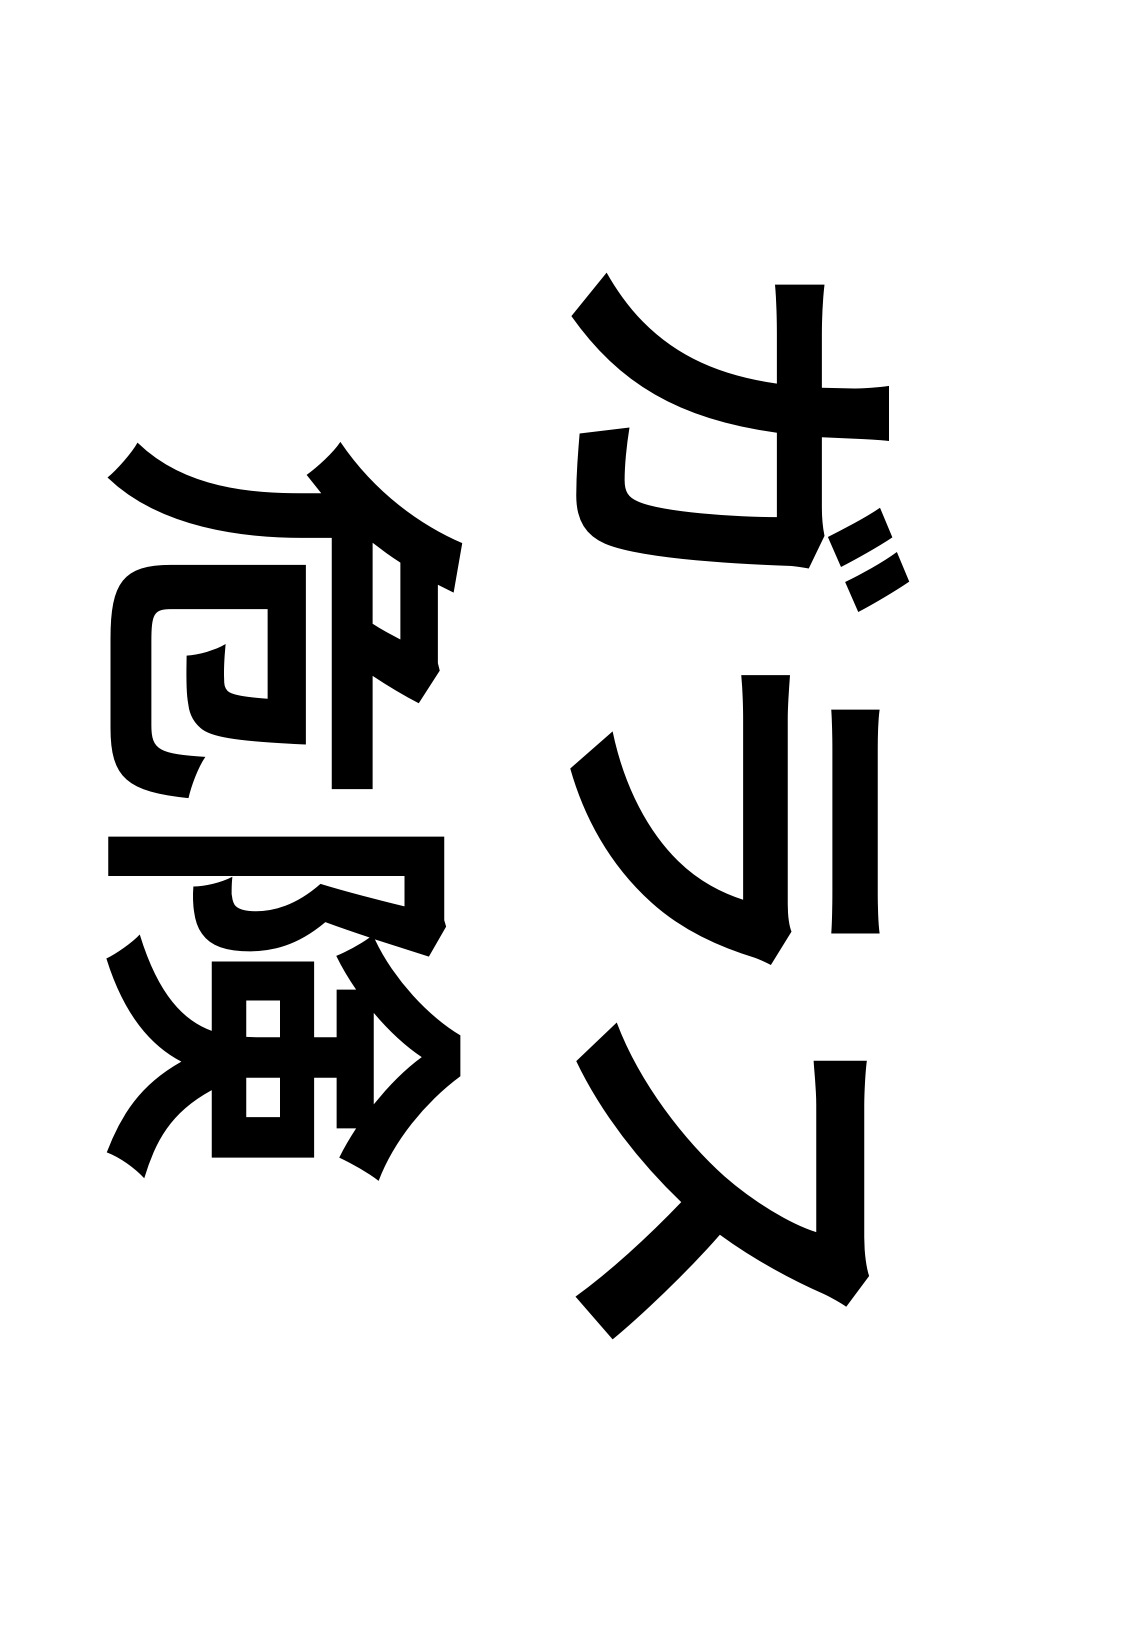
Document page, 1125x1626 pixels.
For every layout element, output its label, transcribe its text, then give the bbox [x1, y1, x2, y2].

text_box ガラス 危険 [60, 120, 1000, 1499]
